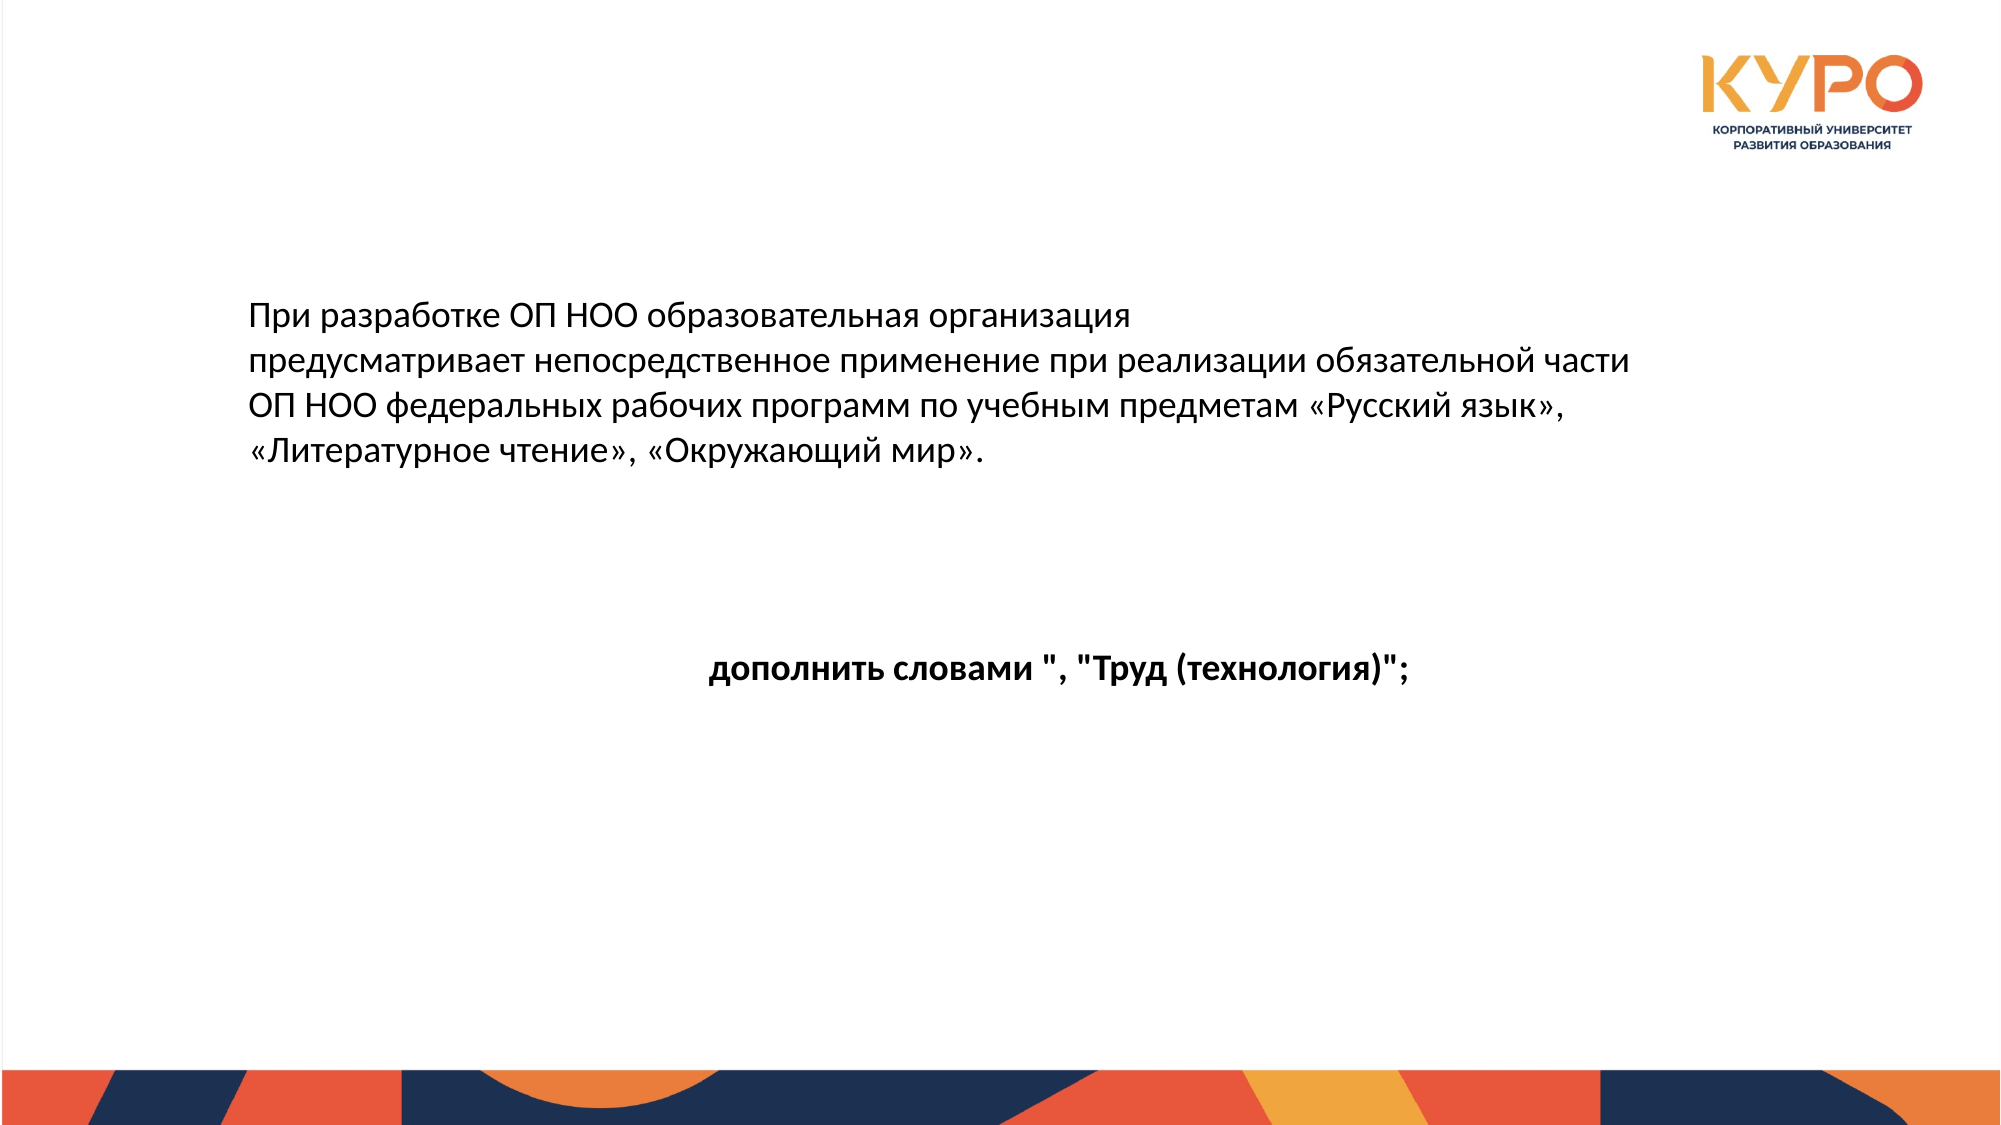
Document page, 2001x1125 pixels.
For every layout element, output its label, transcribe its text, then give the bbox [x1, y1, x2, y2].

picture [0, 0, 2001, 1125]
text_box дополнить словами ", "Труд (технология)"; [694, 635, 1695, 695]
text_box При разработке ОП НОО образовательная организация предусматривает непосредственное применение при реализации обязательной части ОП НОО федеральных рабочих программ по учебным предметам «Русский язык», «Литературное чтение», «Окружающий мир». [233, 282, 1828, 477]
